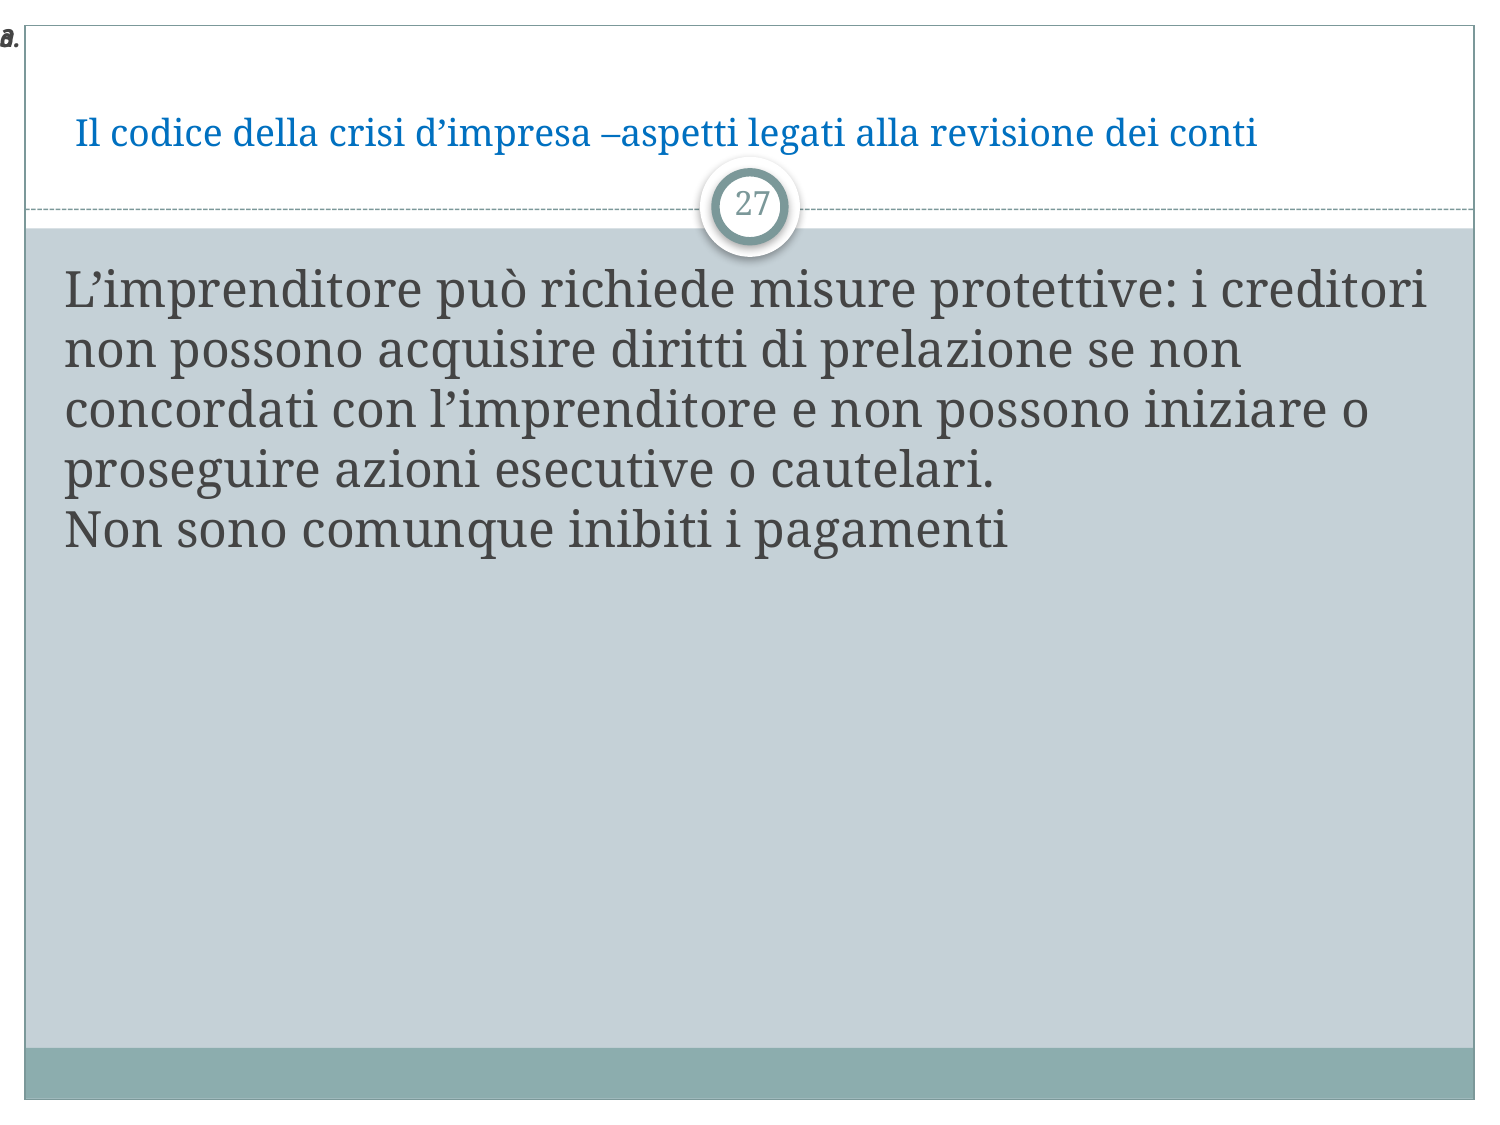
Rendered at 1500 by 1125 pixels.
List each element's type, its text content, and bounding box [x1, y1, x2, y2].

list L’imprenditore può richiede misure protettive: i creditori non possono acquisire diritti di prelazione se non concordati con l’imprenditore e non possono iniziare o proseguire azioni esecutive o cautelari. Non sono comunque inibiti i pagamenti [49, 250, 1445, 1001]
slide_number 27 [715, 168, 791, 241]
text_box [0, 10, 31, 64]
title Il codice della crisi d’impresa –aspetti legati alla revisione dei conti [49, 37, 1450, 162]
